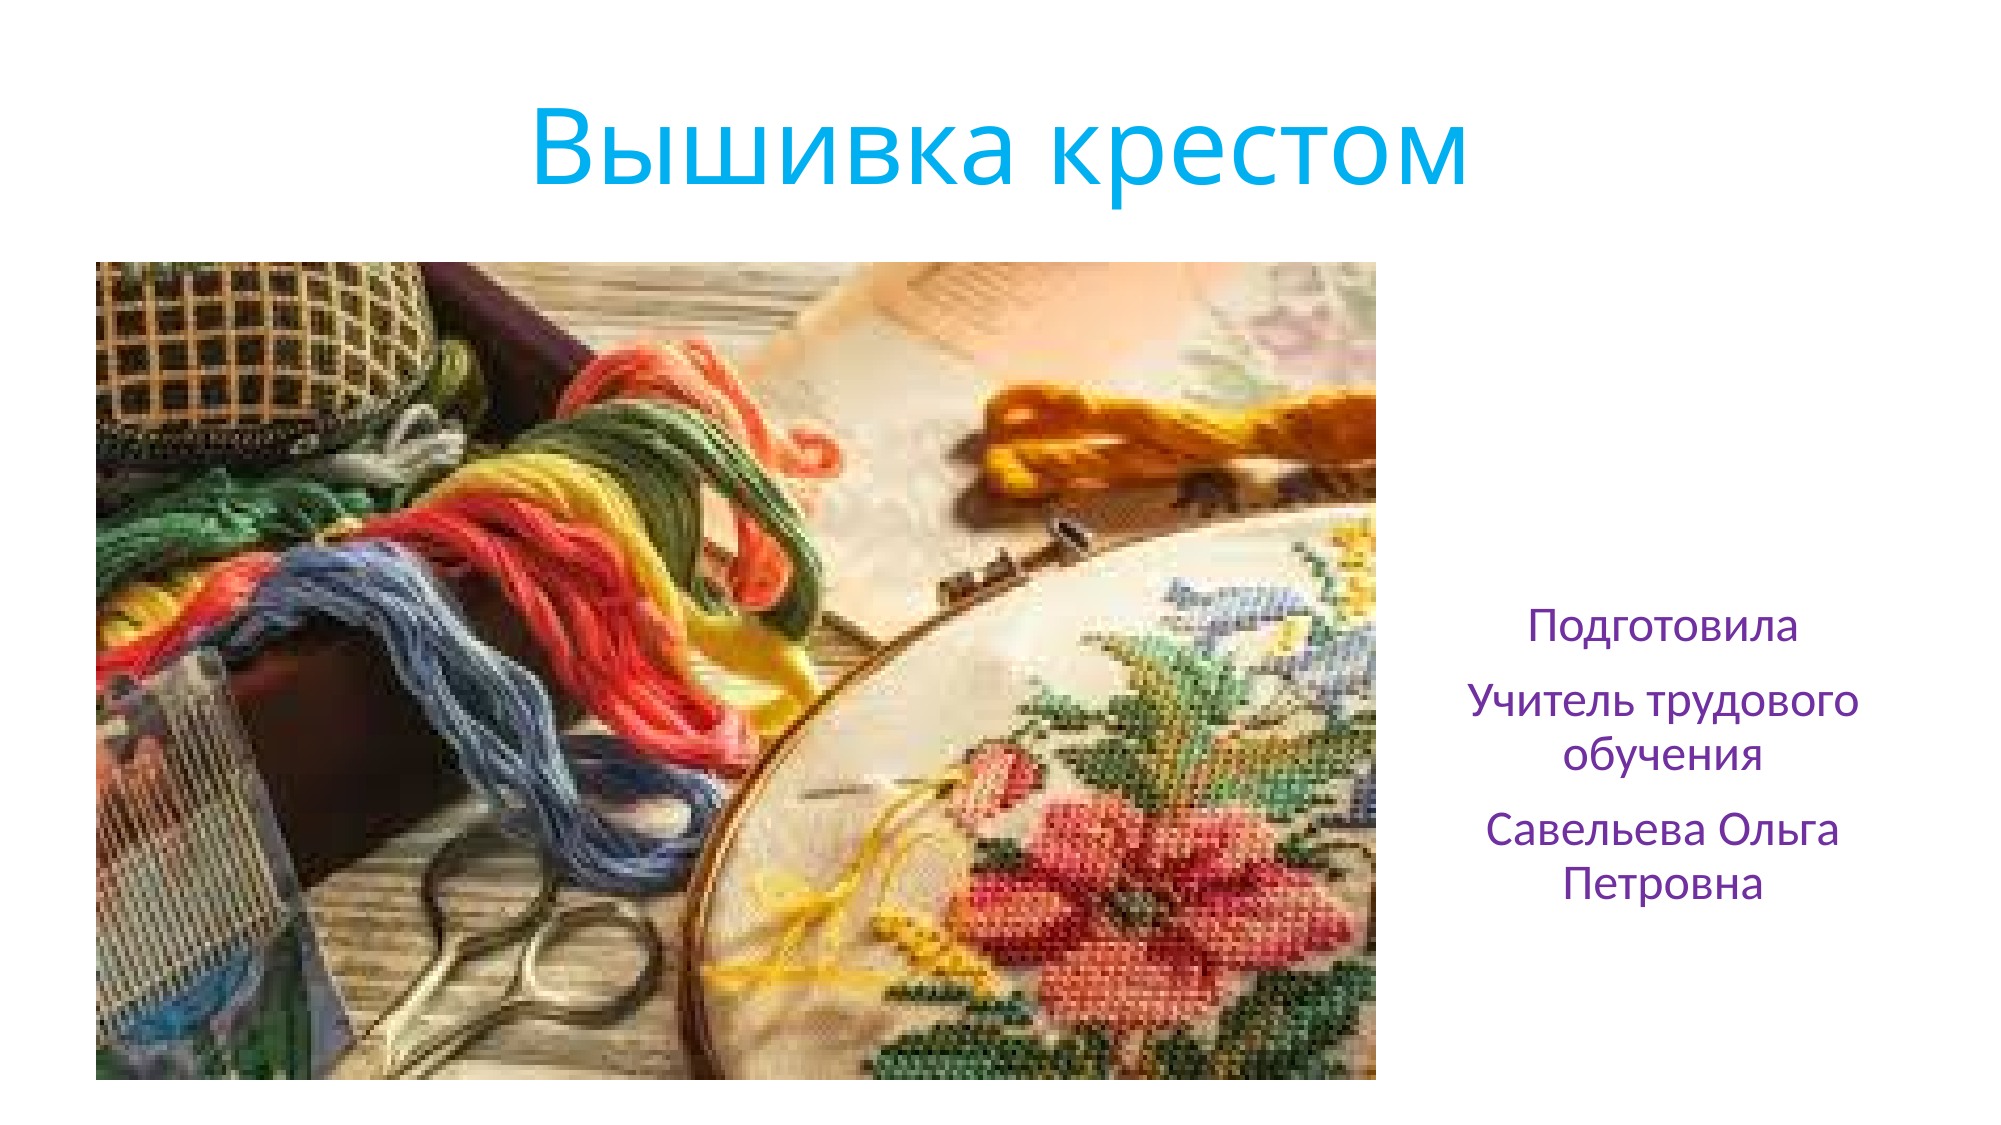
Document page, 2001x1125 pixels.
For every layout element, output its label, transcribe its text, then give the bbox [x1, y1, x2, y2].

subtitle Подготовила Учитель трудового обучения Савельева Ольга Петровна [1423, 590, 1903, 1011]
title Вышивка крестом [249, 85, 1750, 216]
picture [96, 262, 1376, 1080]
